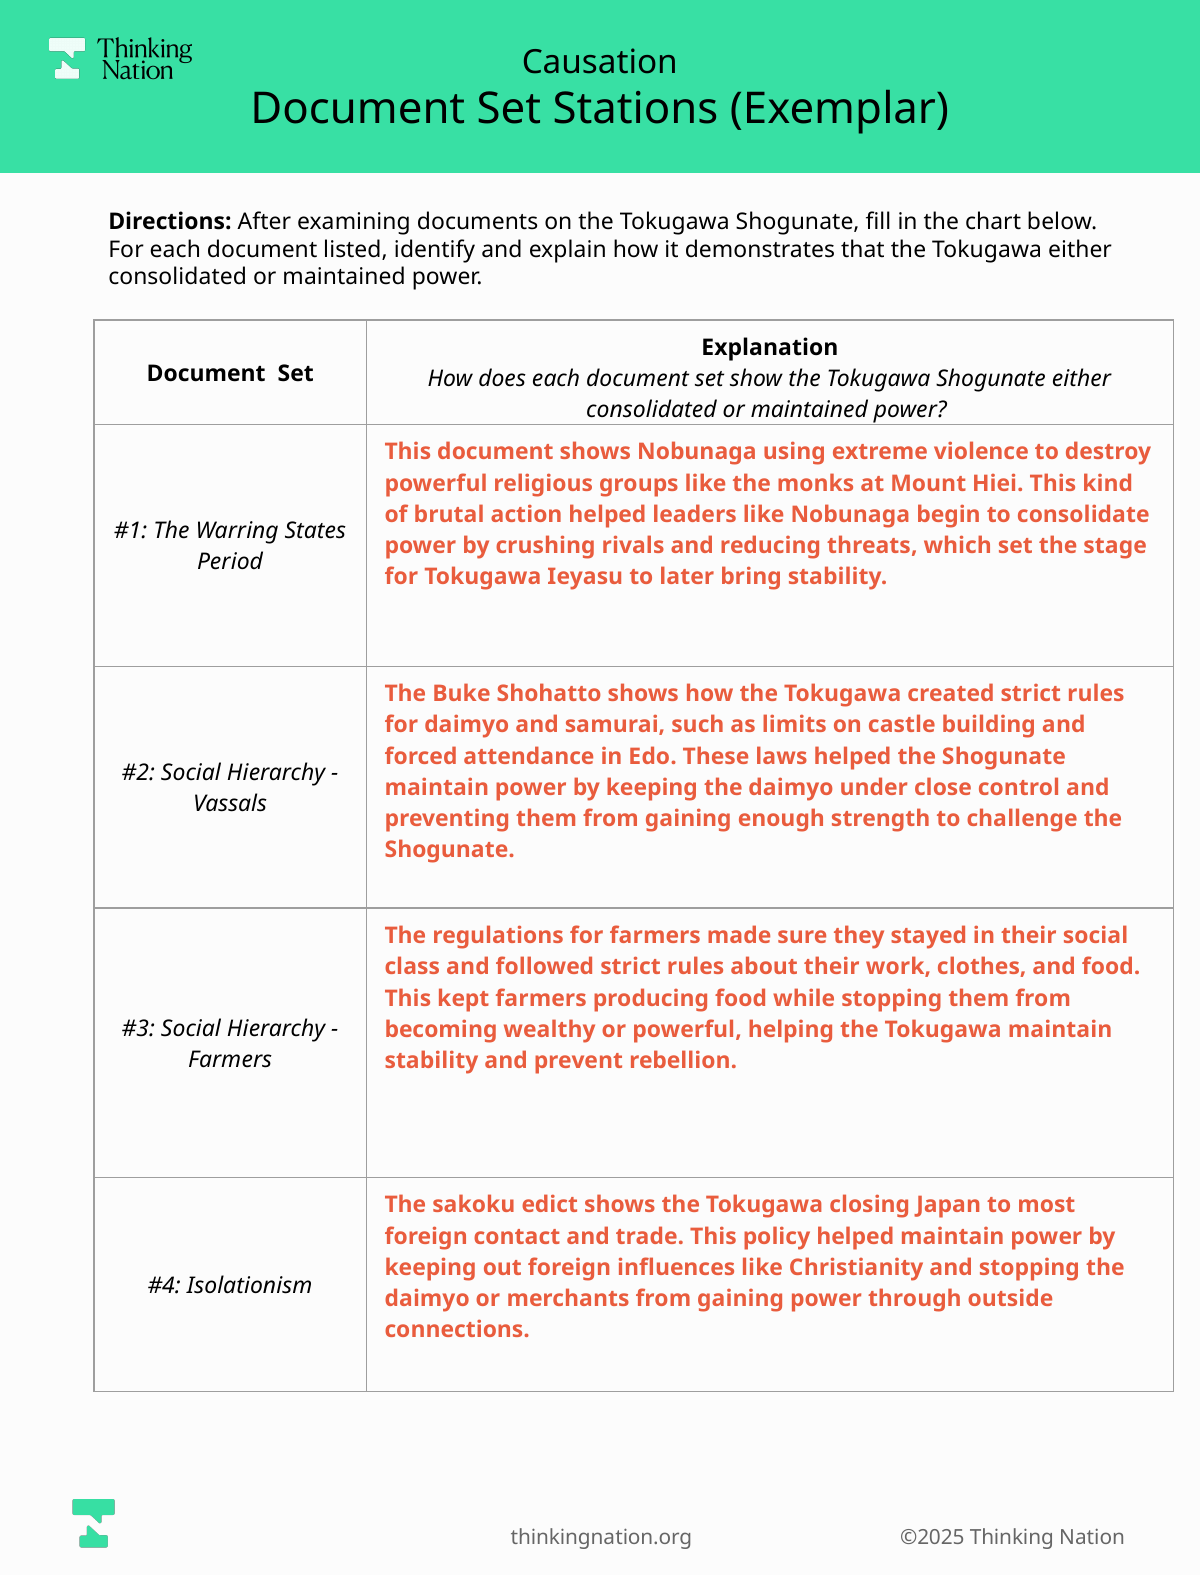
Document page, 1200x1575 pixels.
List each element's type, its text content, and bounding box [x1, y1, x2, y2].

table_cell The sakoku edict shows the Tokugawa closing Japan to most foreign contact and trade. This policy helped maintain power by keeping out foreign influences like Christianity and stopping the daimyo or merchants from gaining power through outside connections. [367, 1178, 1173, 1391]
text_box Directions: After examining documents on the Tokugawa Shogunate, fill in the chart below. For each document listed, identify and explain how it demonstrates that the Tokugawa either consolidated or maintained power. [94, 192, 1139, 304]
table_cell #4: Isolationism [95, 1178, 366, 1391]
text_box ©2025 Thinking Nation [855, 1509, 1140, 1558]
picture [33, 23, 197, 93]
picture [59, 1489, 127, 1557]
text_box thinkingnation.org [459, 1509, 744, 1558]
table_cell #2: Social Hierarchy - Vassals [95, 667, 366, 907]
table_header Explanation How does each document set show the Tokugawa Shogunate either consolidated or maintained power? [367, 321, 1173, 424]
table_cell #3: Social Hierarchy - Farmers [95, 909, 366, 1177]
table_cell The regulations for farmers made sure they stayed in their social class and followed strict rules about their work, clothes, and food. This kept farmers producing food while stopping them from becoming wealthy or powerful, helping the Tokugawa maintain stability and prevent rebellion. [367, 909, 1173, 1177]
text_box Causation Document Set Stations (Exemplar) [0, 0, 1200, 173]
table_header Document Set [95, 321, 366, 424]
table_cell This document shows Nobunaga using extreme violence to destroy powerful religious groups like the monks at Mount Hiei. This kind of brutal action helped leaders like Nobunaga begin to consolidate power by crushing rivals and reducing threats, which set the stage for Tokugawa Ieyasu to later bring stability. [367, 425, 1173, 666]
table_cell The Buke Shohatto shows how the Tokugawa created strict rules for daimyo and samurai, such as limits on castle building and forced attendance in Edo. These laws helped the Shogunate maintain power by keeping the daimyo under close control and preventing them from gaining enough strength to challenge the Shogunate. [367, 667, 1173, 907]
table_cell #1: The Warring States Period [95, 425, 366, 666]
